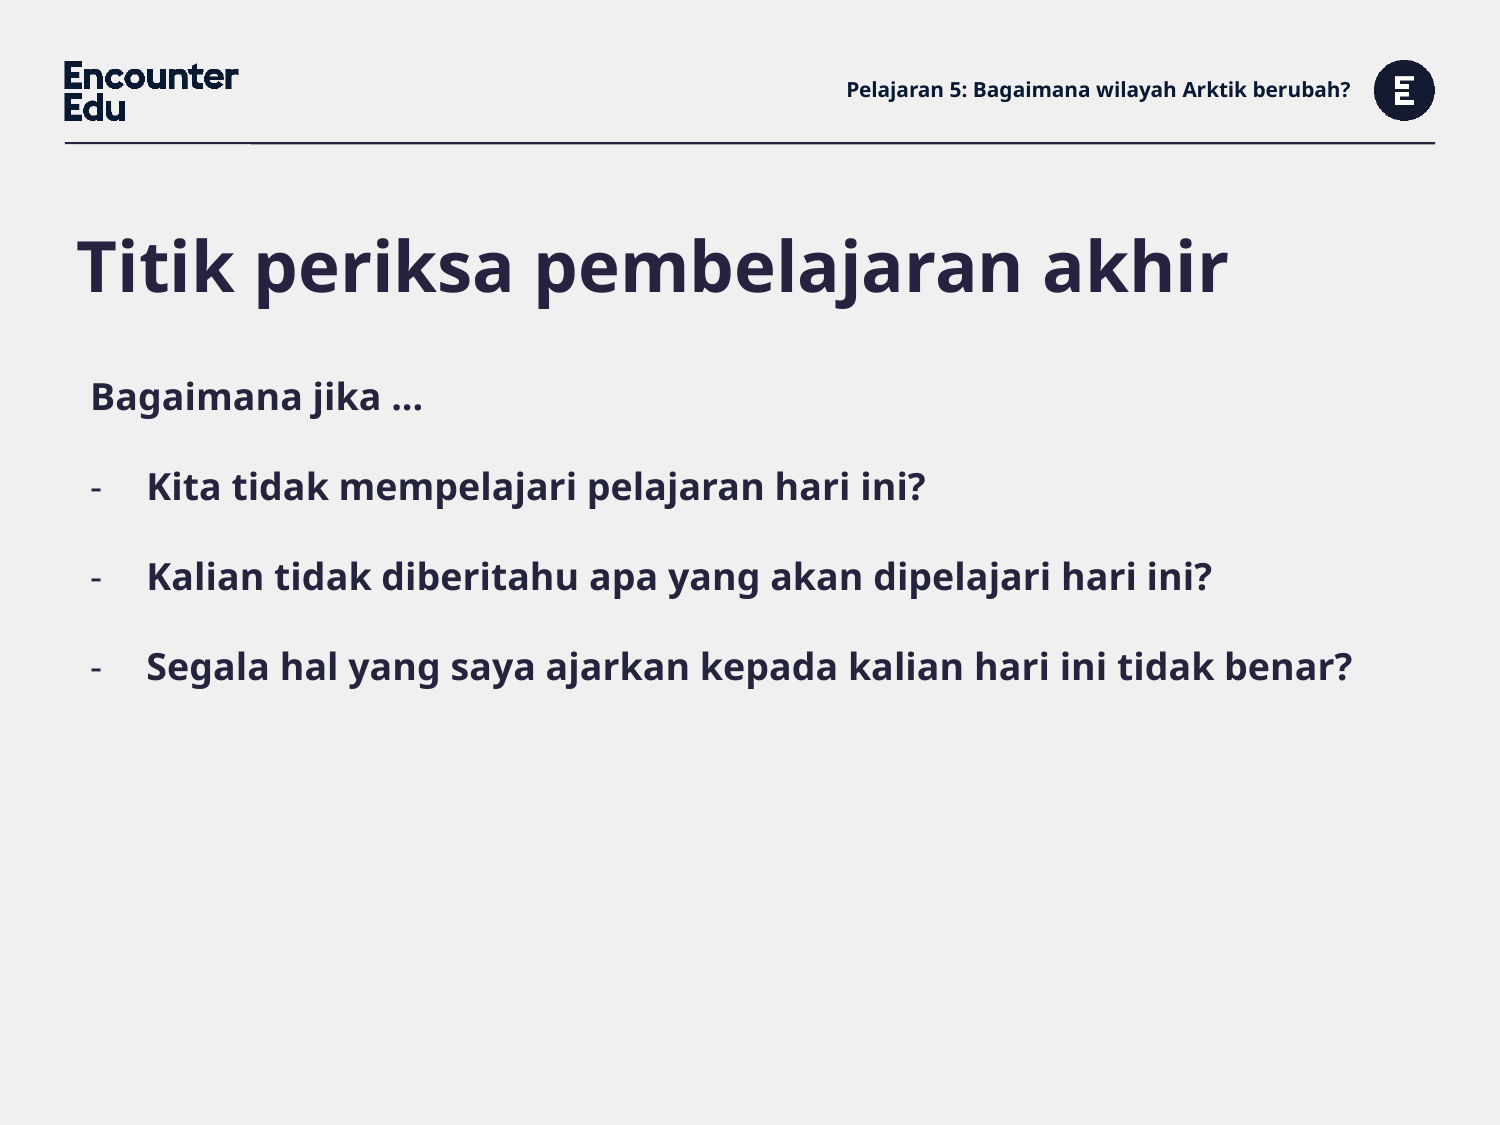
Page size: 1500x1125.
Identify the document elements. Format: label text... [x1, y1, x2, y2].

picture [60, 59, 243, 122]
text_box Titik periksa pembelajaran akhir [69, 223, 1423, 315]
text_box Bagaimana jika ... Kita tidak mempelajari pelajaran hari ini? Kalian tidak diberitahu apa yang akan dipelajari hari ini? Segala hal yang saya ajarkan kepada kalian hari ini tidak benar? [75, 365, 1494, 696]
picture [1372, 58, 1436, 122]
title Pelajaran 5: Bagaimana wilayah Arktik berubah? [636, 67, 1359, 114]
